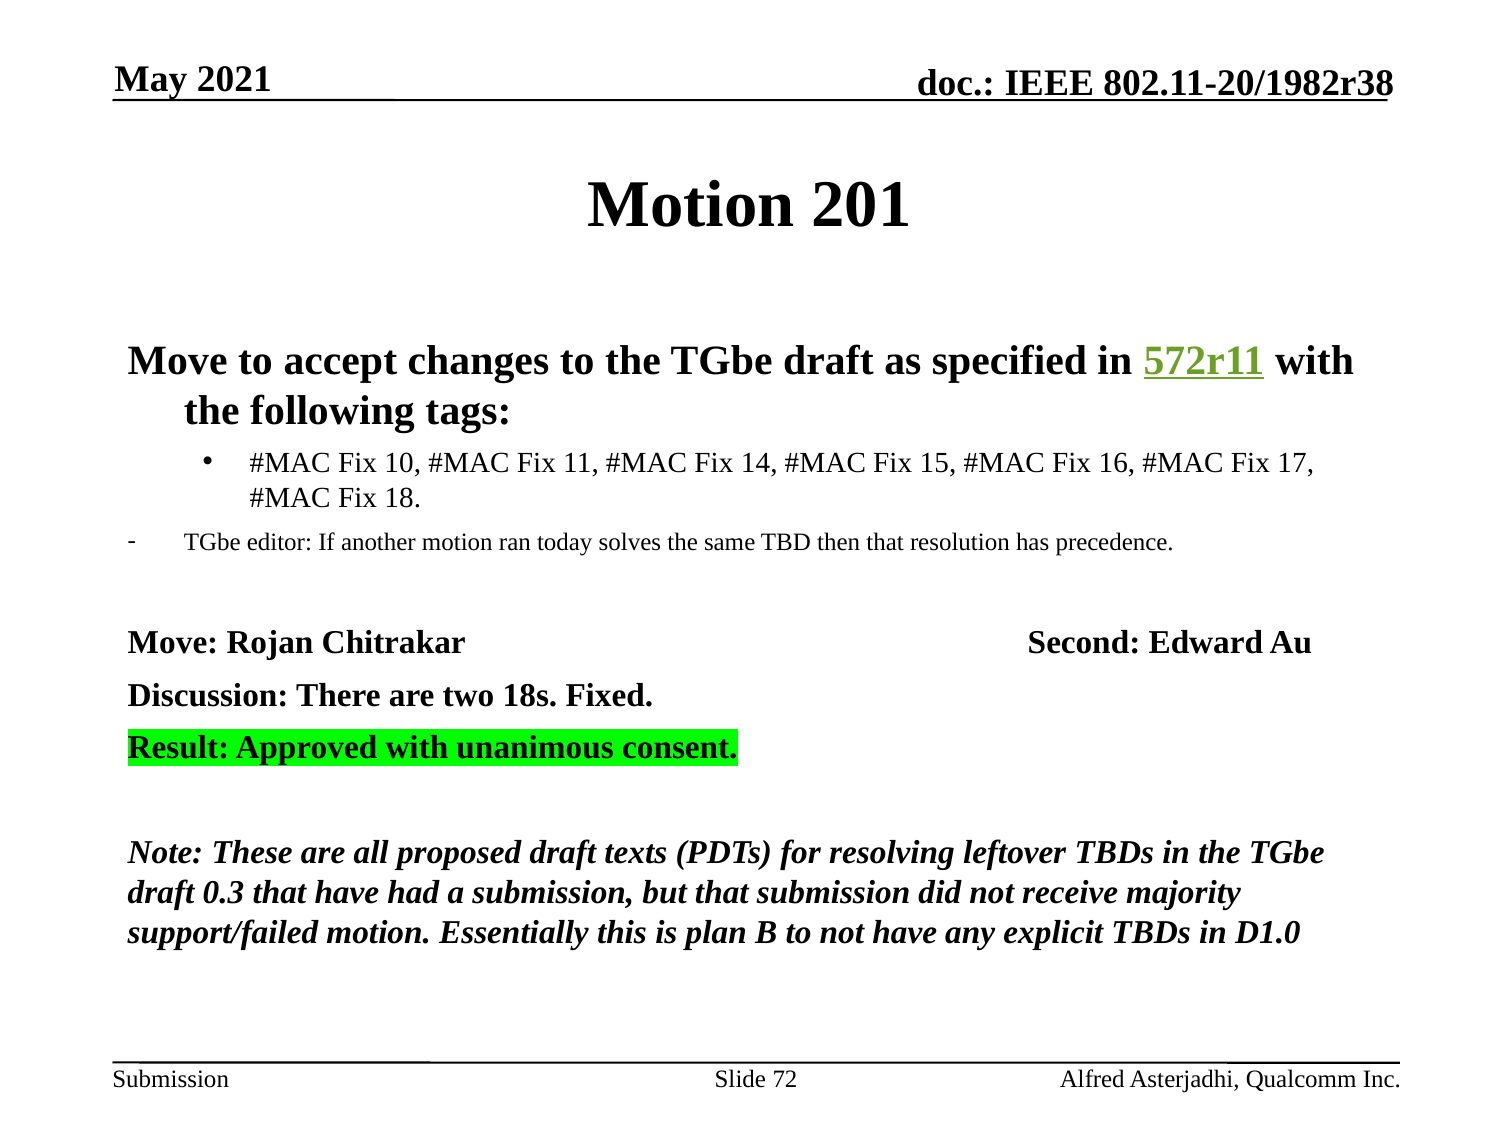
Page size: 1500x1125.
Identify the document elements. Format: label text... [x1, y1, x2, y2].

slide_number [114, 54, 423, 100]
title Motion 201 [112, 112, 1388, 288]
list Move to accept changes to the TGbe draft as specified in 572r11 with the following tags: #MAC Fix 10, #MAC Fix 11, #MAC Fix 14, #MAC Fix 15, #MAC Fix 16, #MAC Fix 17, #MAC Fix 18. TGbe editor: If another motion ran today solves the same TBD then that resolution has precedence. Move: Rojan Chitrakar Second: Edward Au Discussion: There are two 18s. Fixed. Result: Approved with unanimous consent. Note: These are all proposed draft texts (PDTs) for resolving leftover TBDs in the TGbe draft 0.3 that have had a submission, but that submission did not receive majority support/failed motion. Essentially this is plan B to not have any explicit TBDs in D1.0 [112, 324, 1388, 1000]
slide_number Slide 72 [712, 1061, 800, 1123]
footer Alfred Asterjadhi, Qualcomm Inc. [878, 1061, 1402, 1093]
